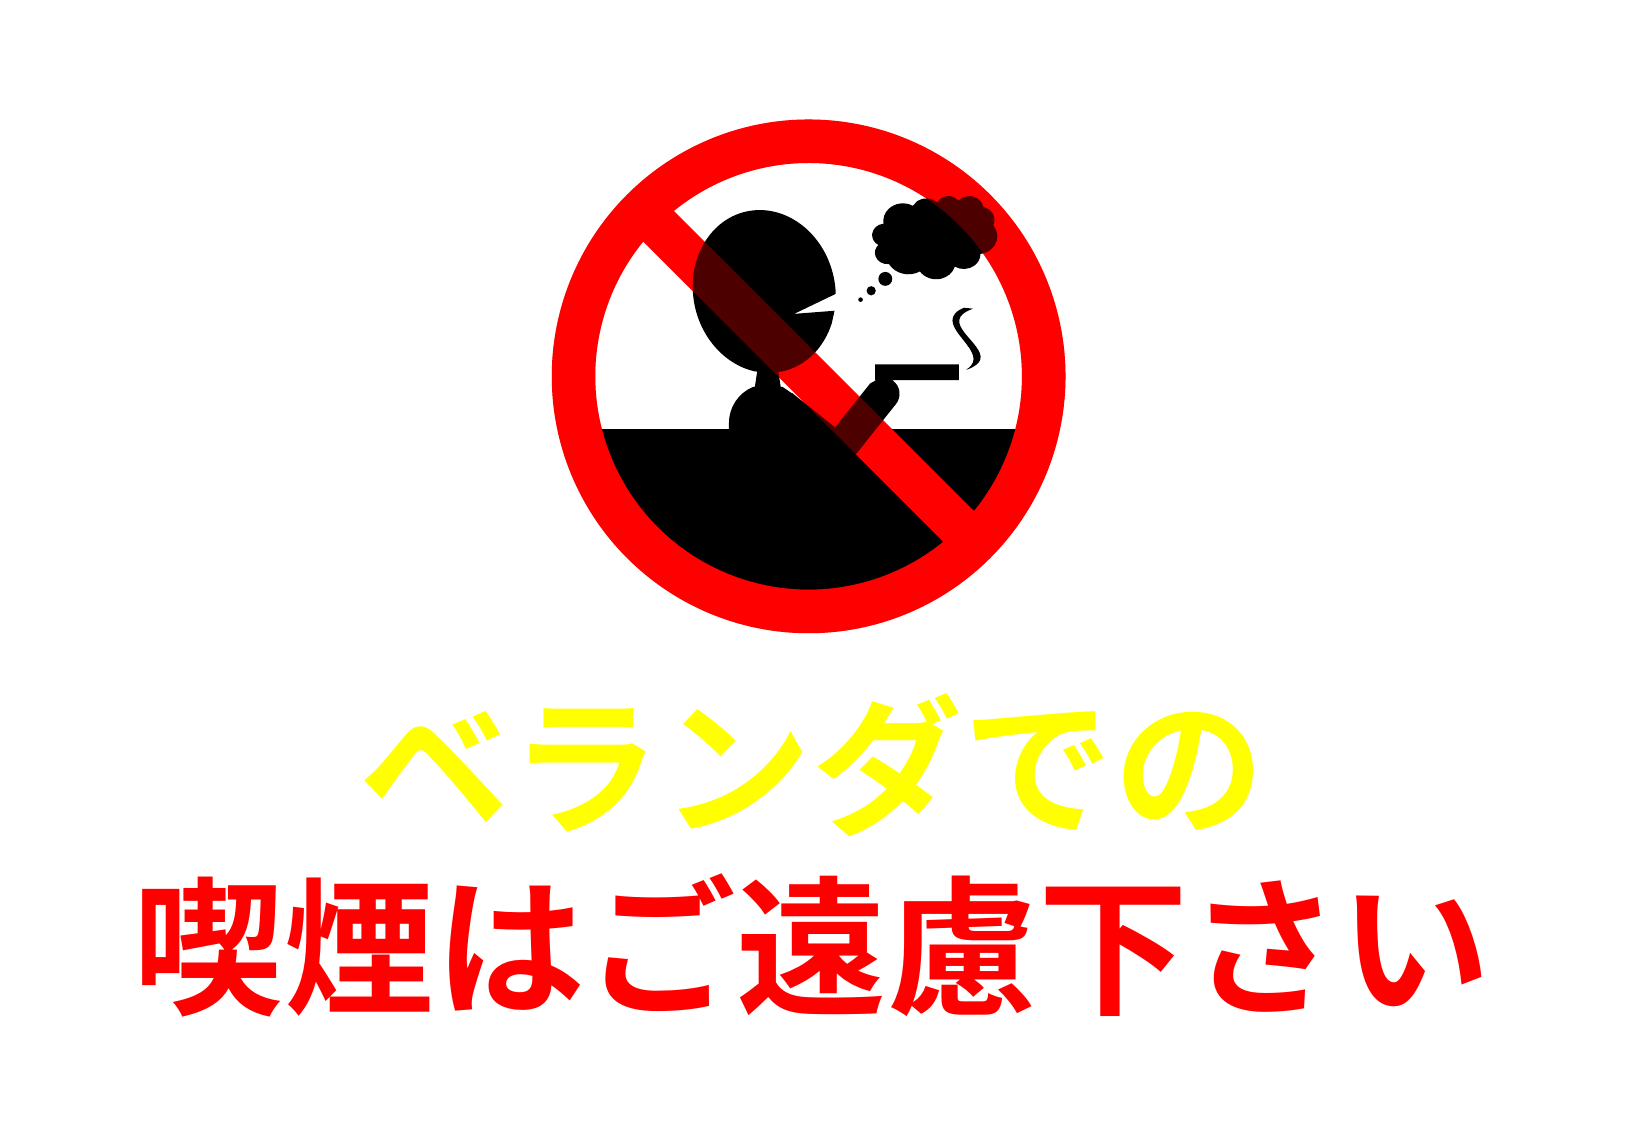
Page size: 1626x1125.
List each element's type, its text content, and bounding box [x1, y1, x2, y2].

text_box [551, 119, 1066, 634]
text_box ベランダでの 喫煙はご遠慮下さい [0, 666, 1625, 1042]
